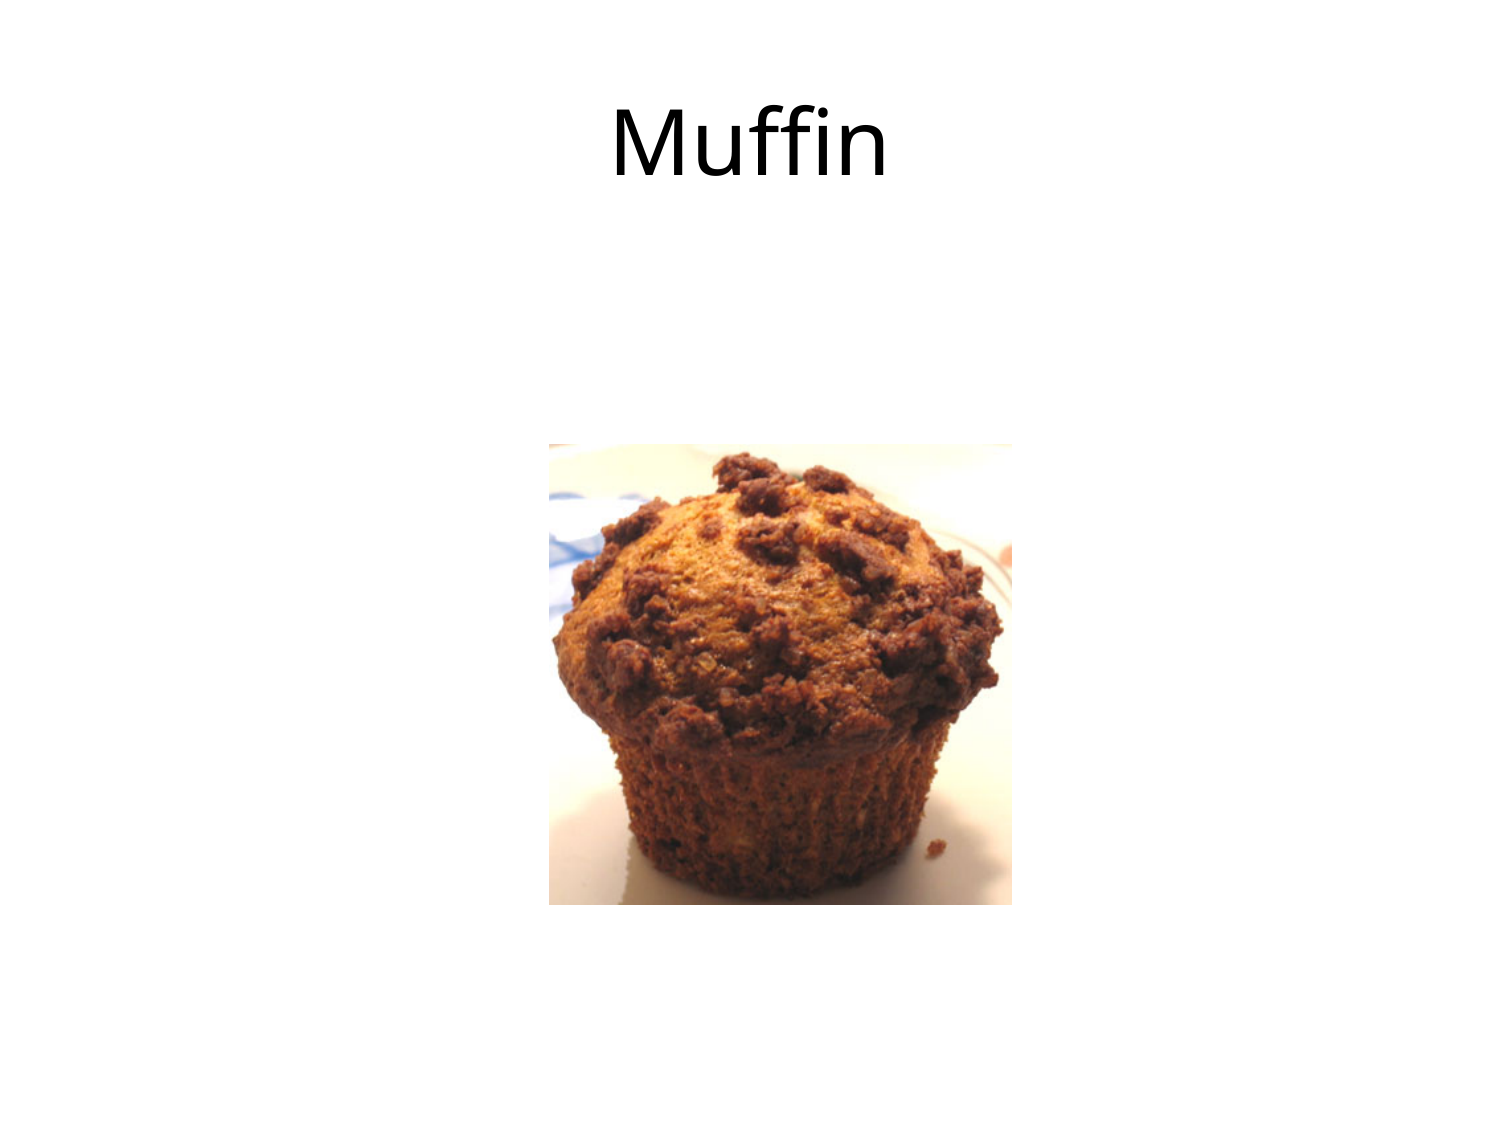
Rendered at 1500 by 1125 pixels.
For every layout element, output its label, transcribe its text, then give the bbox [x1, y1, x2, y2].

title Muffin [75, 45, 1425, 233]
picture [548, 444, 1012, 905]
